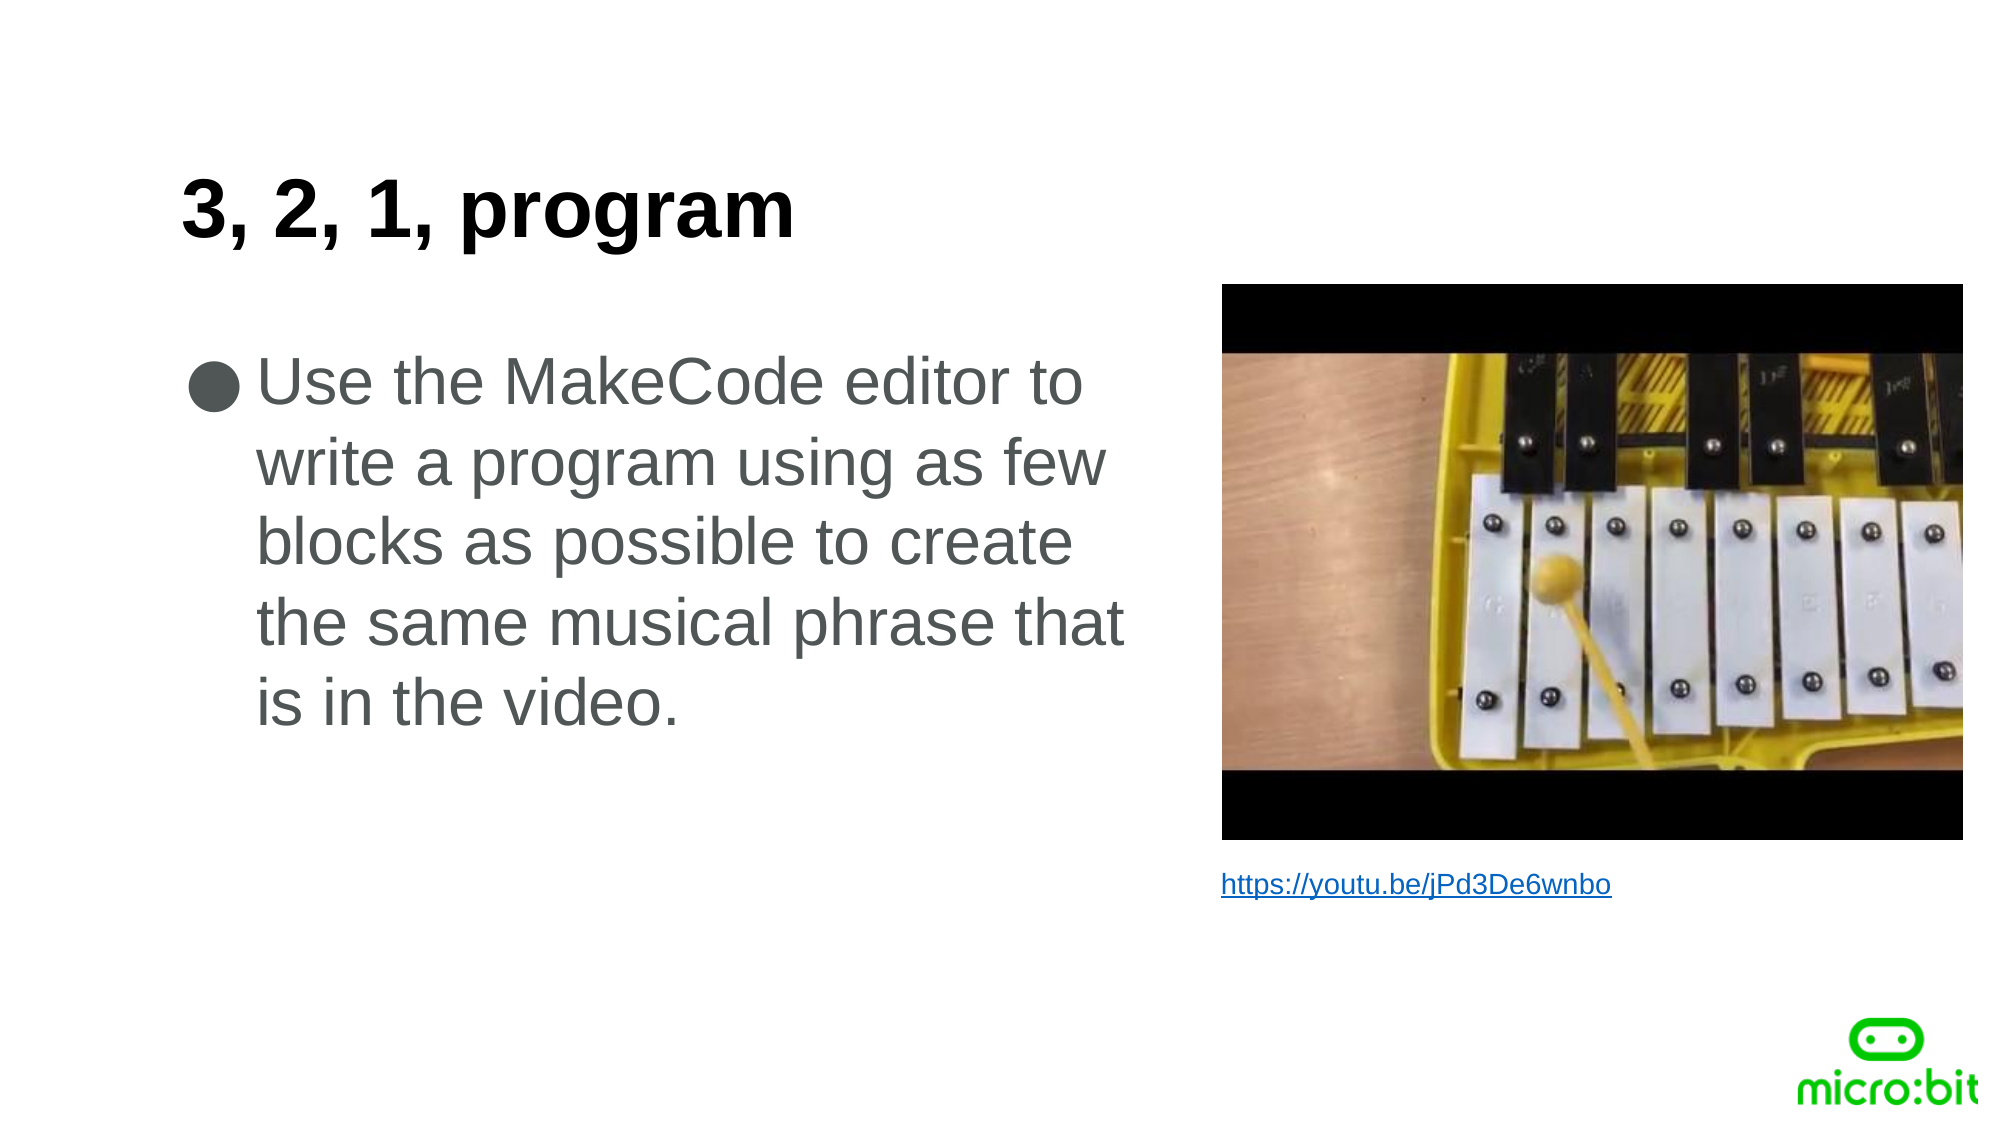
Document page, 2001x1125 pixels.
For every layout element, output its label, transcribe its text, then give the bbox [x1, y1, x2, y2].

text_box 3, 2, 1, program Use the MakeCode editor to write a program using as few blocks as possible to create the same musical phrase that is in the video. [166, 60, 1182, 884]
text_box https://youtu.be/jPd3De6wnbo [1206, 857, 1627, 908]
picture [1797, 1017, 1978, 1106]
picture [1222, 284, 1963, 841]
